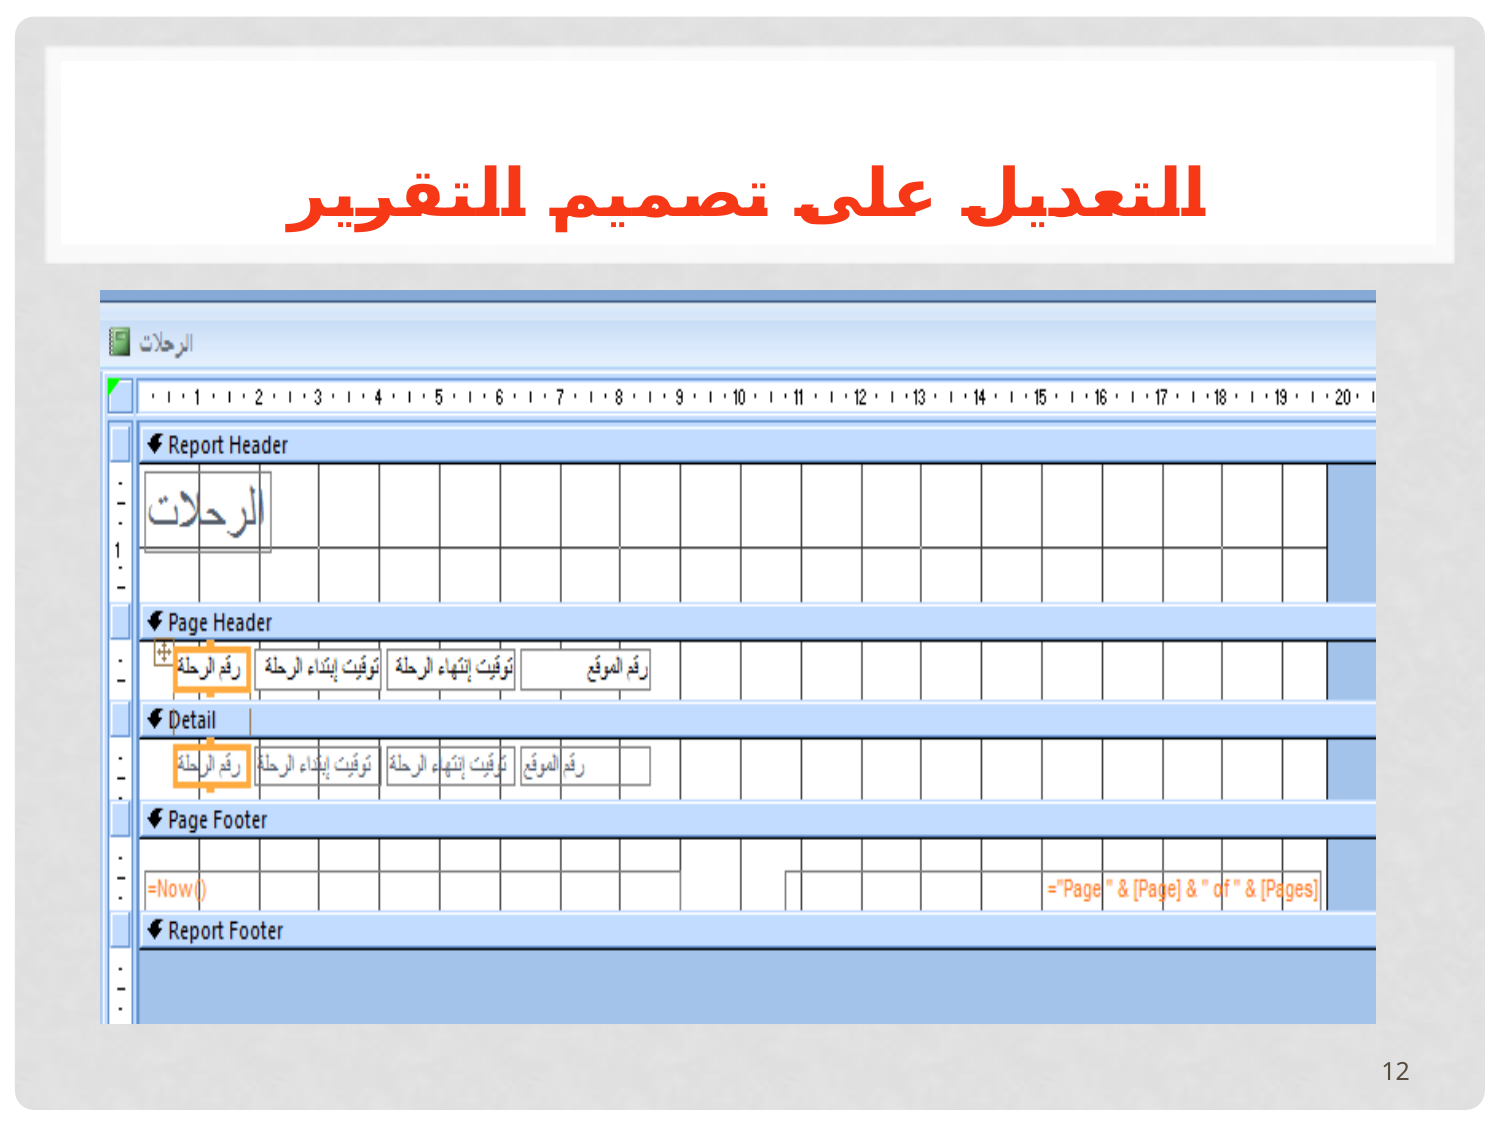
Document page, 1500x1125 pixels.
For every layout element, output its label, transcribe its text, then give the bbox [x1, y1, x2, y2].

slide_number 12 [1074, 1042, 1425, 1103]
title التعديل على تصميم التقرير [69, 66, 1425, 238]
picture [100, 290, 1377, 1024]
